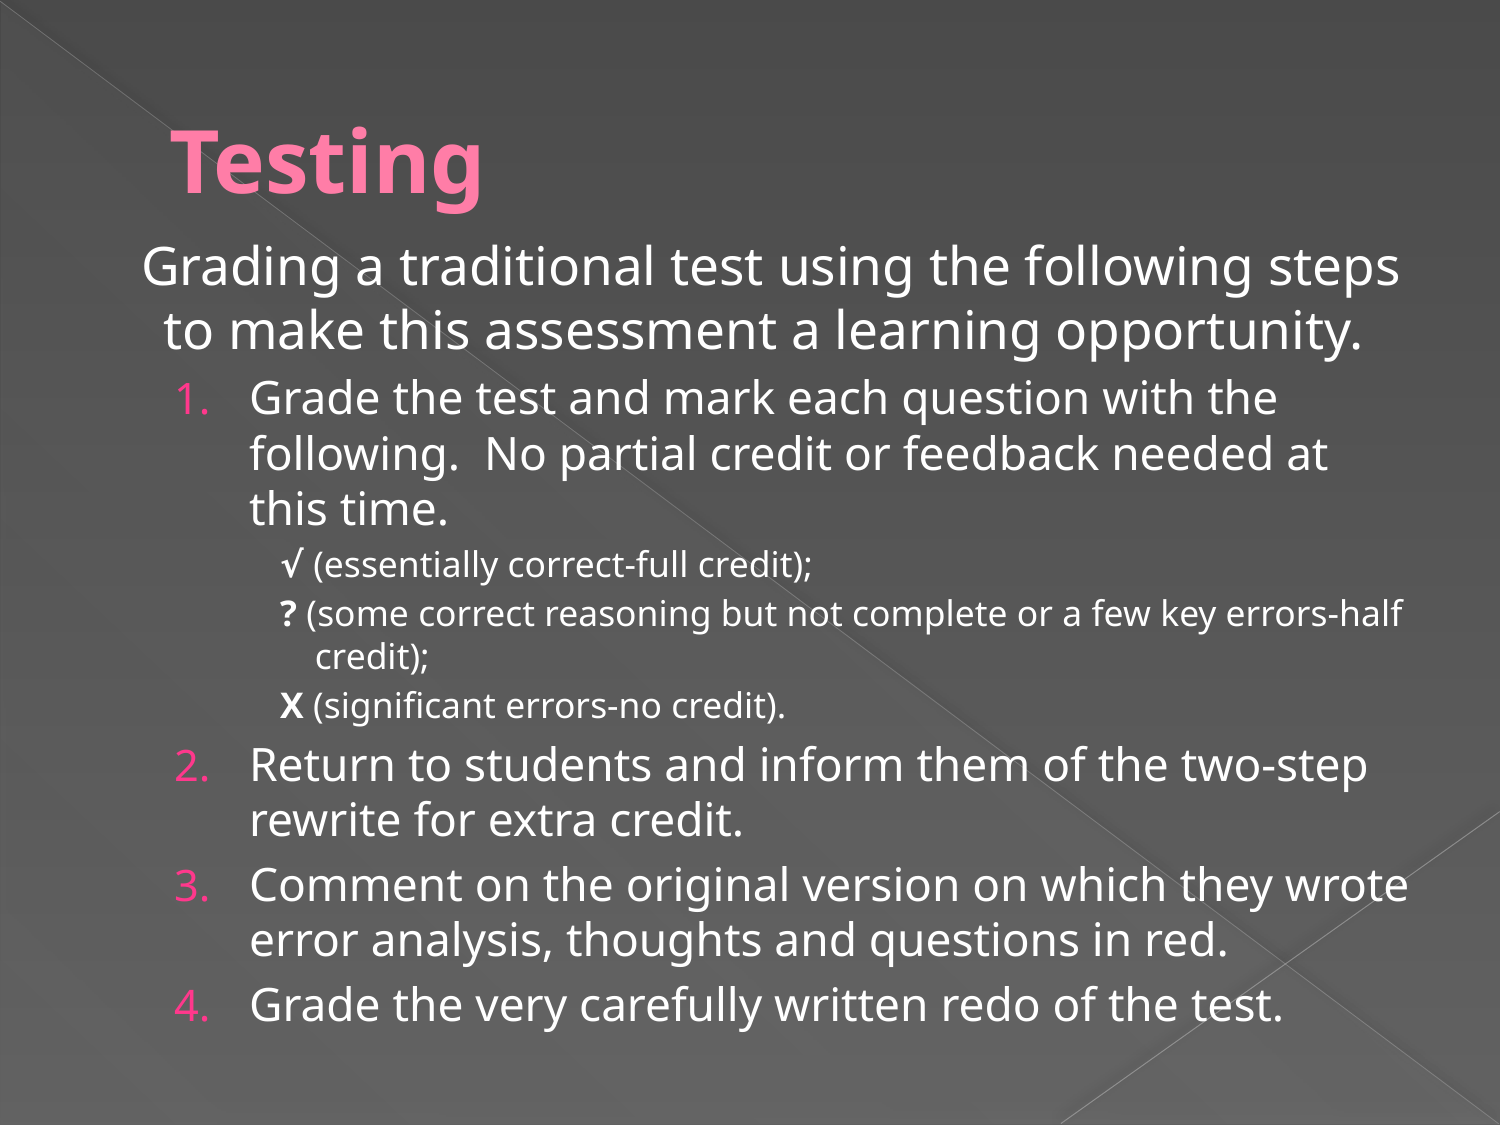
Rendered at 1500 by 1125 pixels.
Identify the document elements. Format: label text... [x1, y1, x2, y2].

list Grading a traditional test using the following steps to make this assessment a learning opportunity. Grade the test and mark each question with the following. No partial credit or feedback needed at this time. √ (essentially correct-full credit); ? (some correct reasoning but not complete or a few key errors-half credit); X (significant errors-no credit). Return to students and inform them of the two-step rewrite for extra credit. Comment on the original version on which they wrote error analysis, thoughts and questions in red. Grade the very carefully written redo of the test. [75, 224, 1425, 1050]
title Testing [75, 43, 1425, 224]
